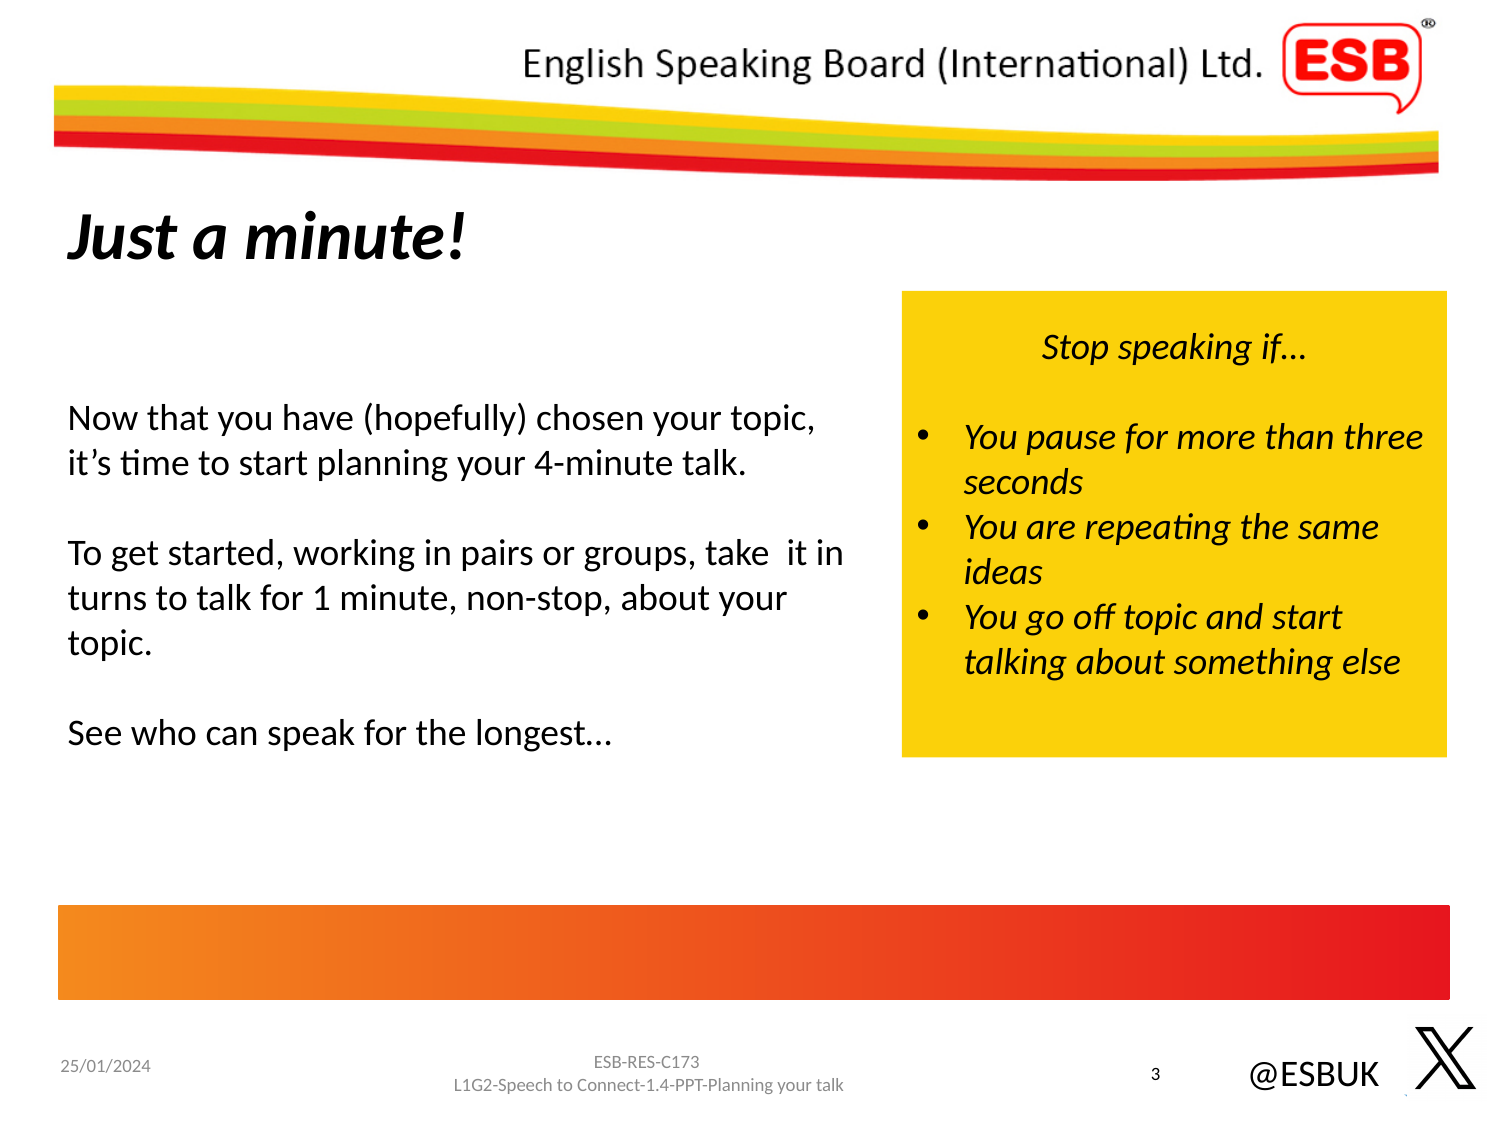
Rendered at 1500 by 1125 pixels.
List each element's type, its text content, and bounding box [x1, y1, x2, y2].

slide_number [45, 1035, 383, 1096]
picture [1404, 1014, 1487, 1102]
footer ESB-RES-C173 L1G2-Speech to Connect-1.4-PPT-Planning your talk [395, 1042, 902, 1103]
text_box [57, 904, 1450, 1000]
picture [0, 0, 1500, 189]
slide_number 3 [930, 1042, 1176, 1103]
text_box Stop speaking if… You pause for more than three seconds You are repeating the same ideas You go off topic and start talking about something else [901, 290, 1448, 758]
title Just a minute! [53, 184, 1347, 291]
text_box Now that you have (hopefully) chosen your topic, it’s time to start planning your 4-minute talk. To get started, working in pairs or groups, take it in turns to talk for 1 minute, non-stop, about your topic. See who can speak for the longest… [53, 385, 869, 761]
